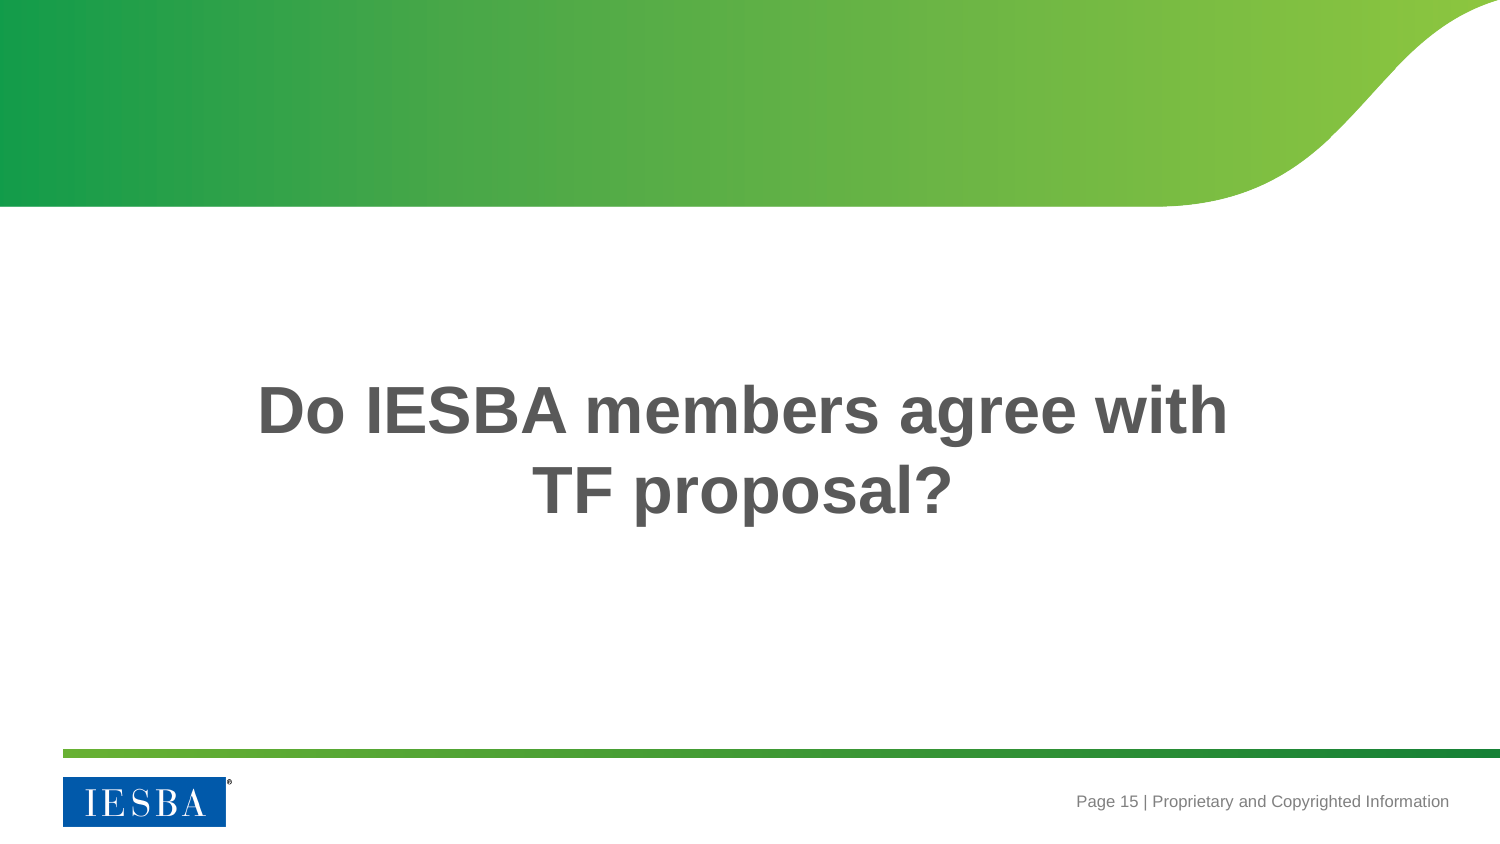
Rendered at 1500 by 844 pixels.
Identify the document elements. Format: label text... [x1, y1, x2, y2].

list Do IESBA members agree with TF proposal? [212, 359, 1275, 547]
picture [63, 777, 232, 827]
picture [0, 0, 1500, 207]
